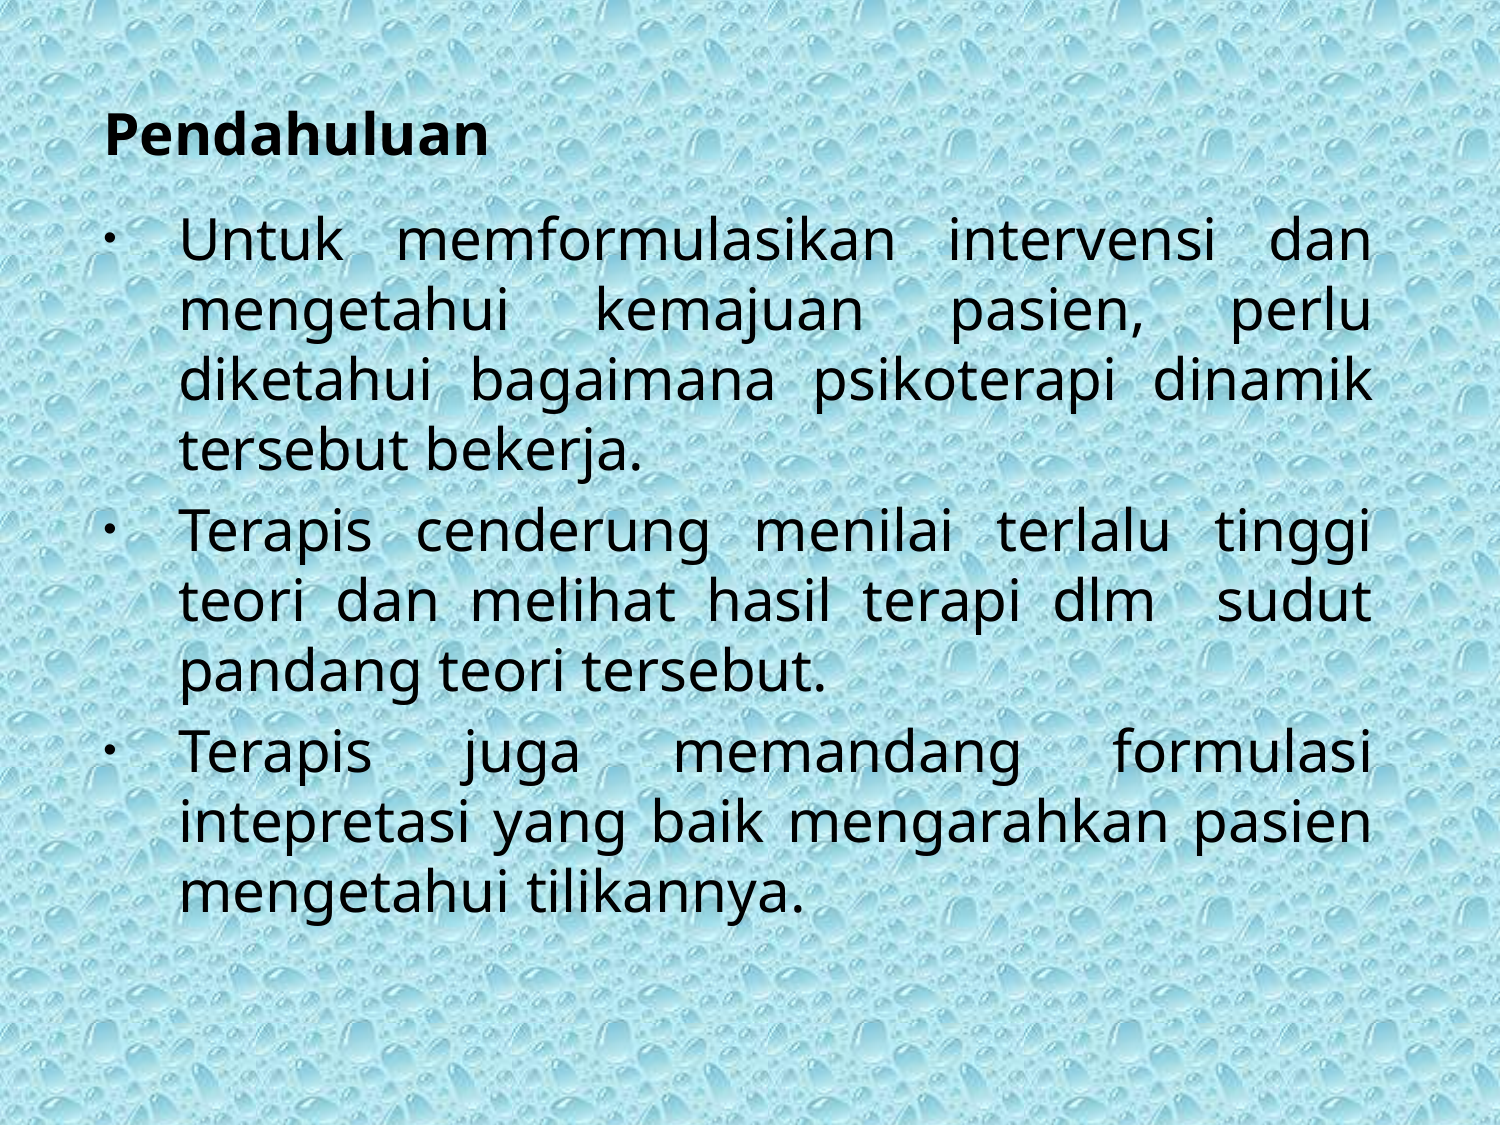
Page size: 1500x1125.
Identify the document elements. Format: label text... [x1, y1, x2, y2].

subtitle Pendahuluan Untuk memformulasikan intervensi dan mengetahui kemajuan pasien, perlu diketahui bagaimana psikoterapi dinamik tersebut bekerja. Terapis cenderung menilai terlalu tinggi teori dan melihat hasil terapi dlm sudut pandang teori tersebut. Terapis juga memandang formulasi intepretasi yang baik mengarahkan pasien mengetahui tilikannya. [88, 90, 1388, 1024]
picture [0, 0, 1500, 1125]
